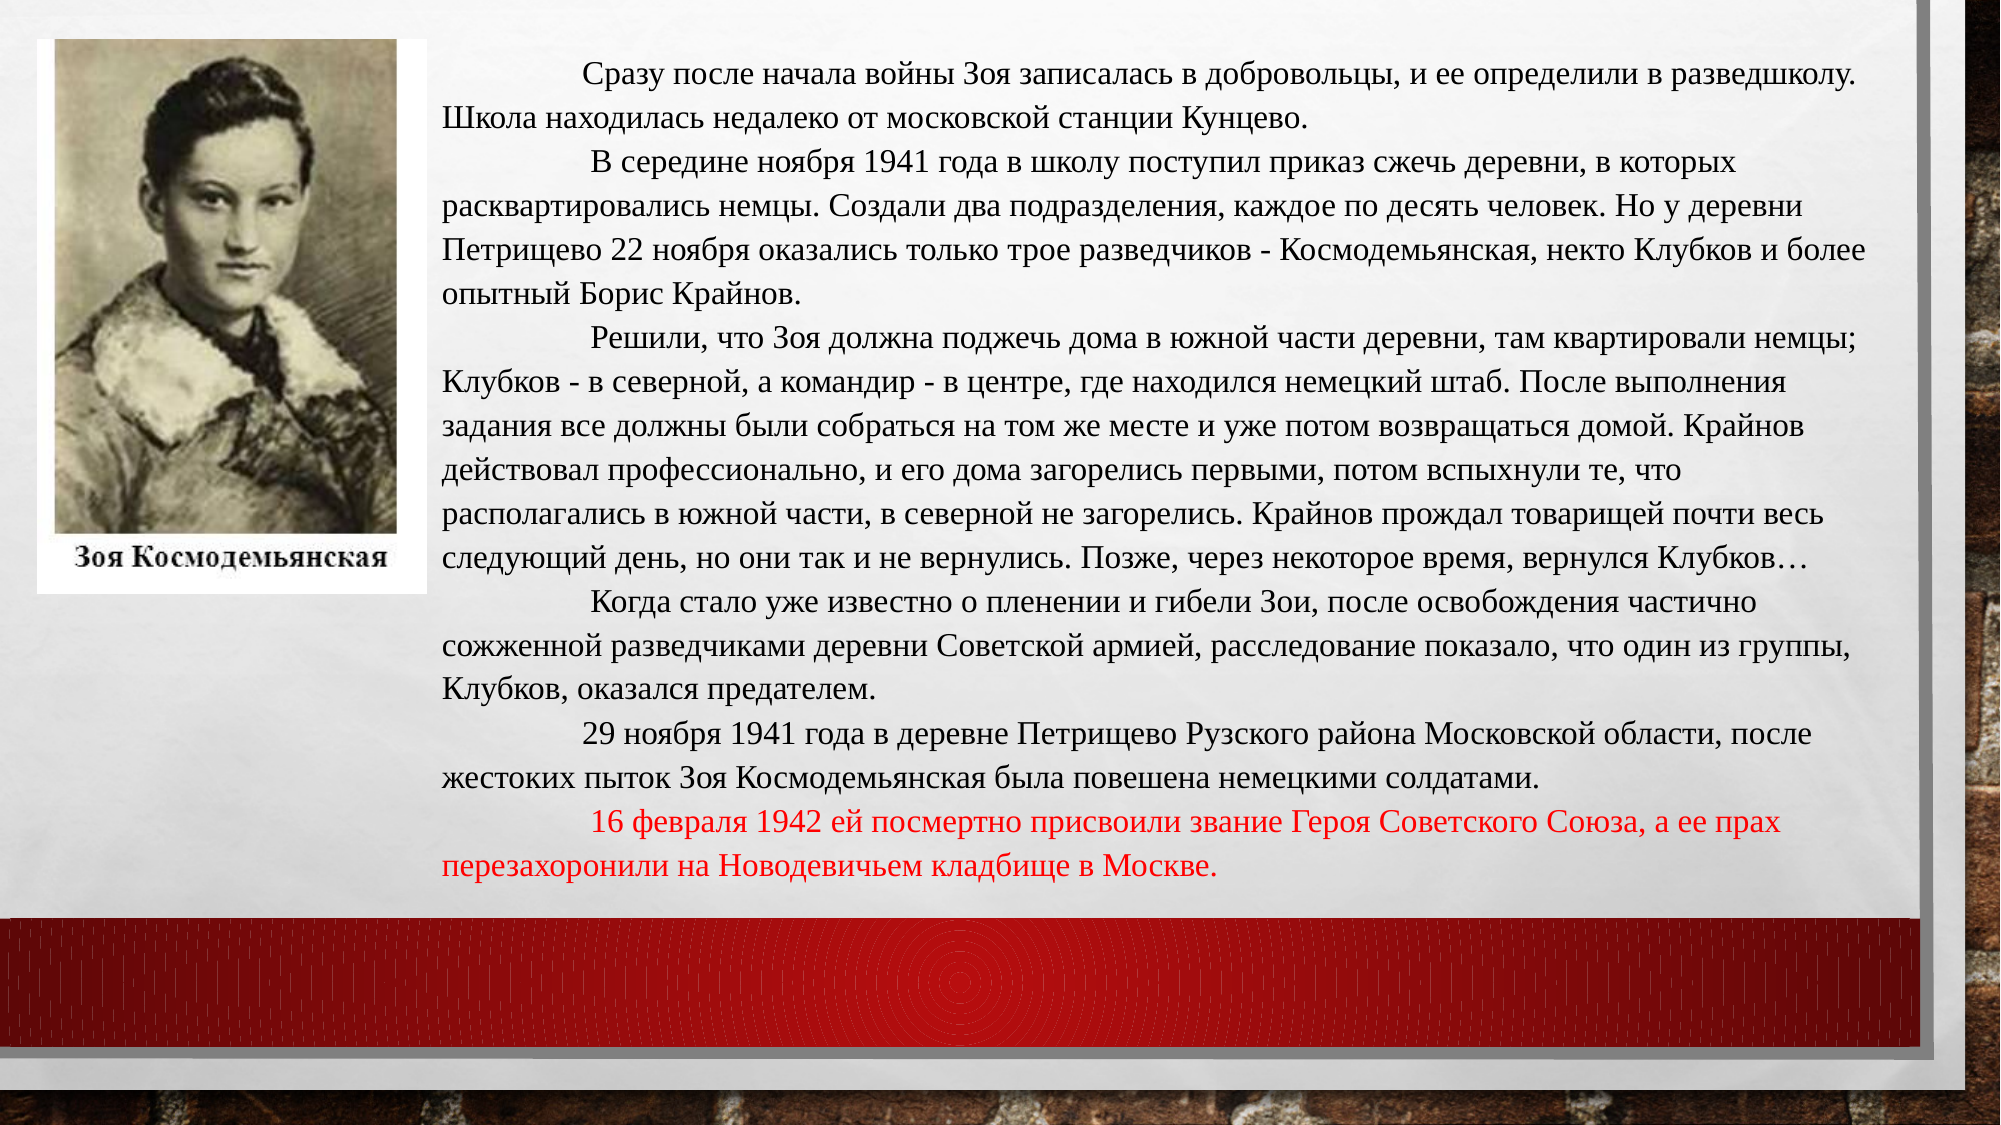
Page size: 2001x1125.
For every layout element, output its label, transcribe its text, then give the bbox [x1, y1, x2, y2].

picture [0, 0, 2000, 1125]
list Сразу после начала войны Зоя записалась в добровольцы, и ее определили в разведшколу. Школа находилась недалеко от московской станции Кунцево. В середине ноября 1941 года в школу поступил приказ сжечь деревни, в которых расквартировались немцы. Создали два подразделения, каждое по десять человек. Но у деревни Петрищево 22 ноября оказались только трое разведчиков - Космодемьянская, некто Клубков и более опытный Борис Крайнов. Решили, что Зоя должна поджечь дома в южной части деревни, там квартировали немцы; Клубков - в северной, а командир - в центре, где находился немецкий штаб. После выполнения задания все должны были собраться на том же месте и уже потом возвращаться домой. Крайнов действовал профессионально, и его дома загорелись первыми, потом вспыхнули те, что располагались в южной части, в северной не загорелись. Крайнов прождал товарищей почти весь следующий день, но они так и не вернулись. Позже, через некоторое время, вернулся Клубков… Когда стало уже известно о пленении и гибели Зои, после освобождения частично сожженной разведчиками деревни Советской армией, расследование показало, что один из группы, Клубков, оказался предателем. 29 ноября 1941 года в деревне Петрищево Рузского района Московской области, после жестоких пыток Зоя Космодемьянская была повешена немецкими солдатами. 16 февраля 1942 ей посмертно присвоили звание Героя Советского Союза, а ее прах перезахоронили на Новодевичьем кладбище в Москве. [426, 39, 1895, 906]
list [36, 39, 427, 595]
